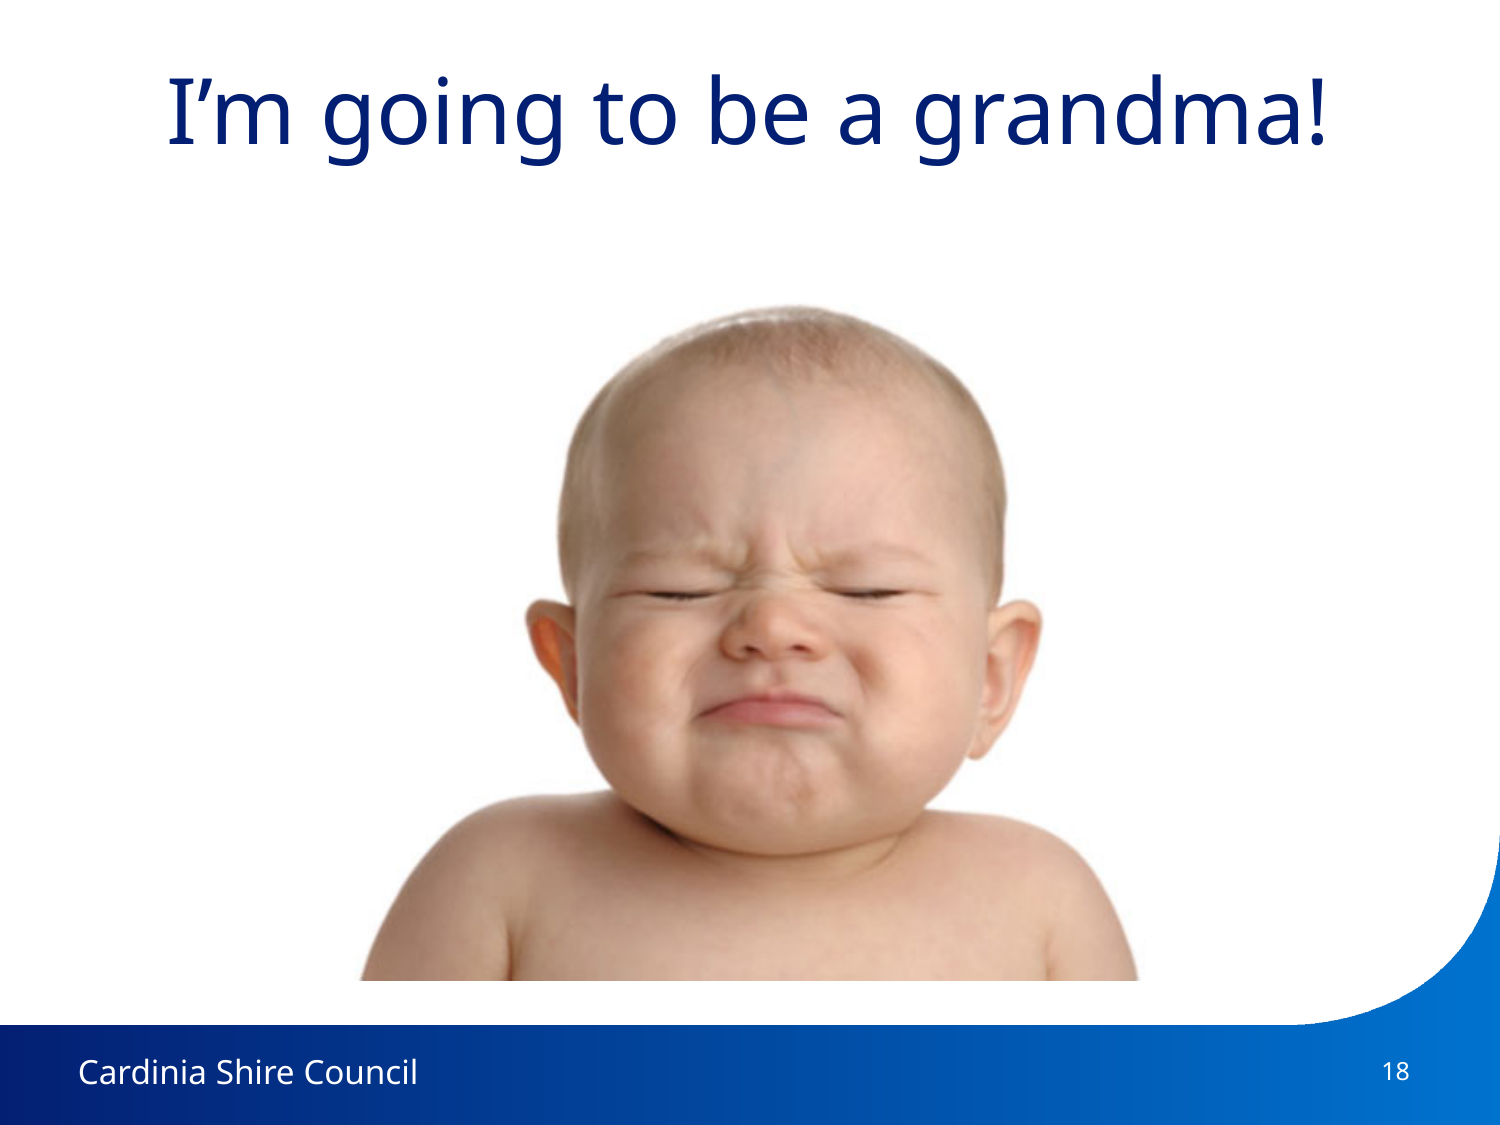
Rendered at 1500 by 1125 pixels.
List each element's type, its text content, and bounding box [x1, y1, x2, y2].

picture [0, 290, 1500, 1025]
slide_number 18 [1074, 1042, 1425, 1103]
title I’m going to be a grandma! [75, 45, 1424, 233]
